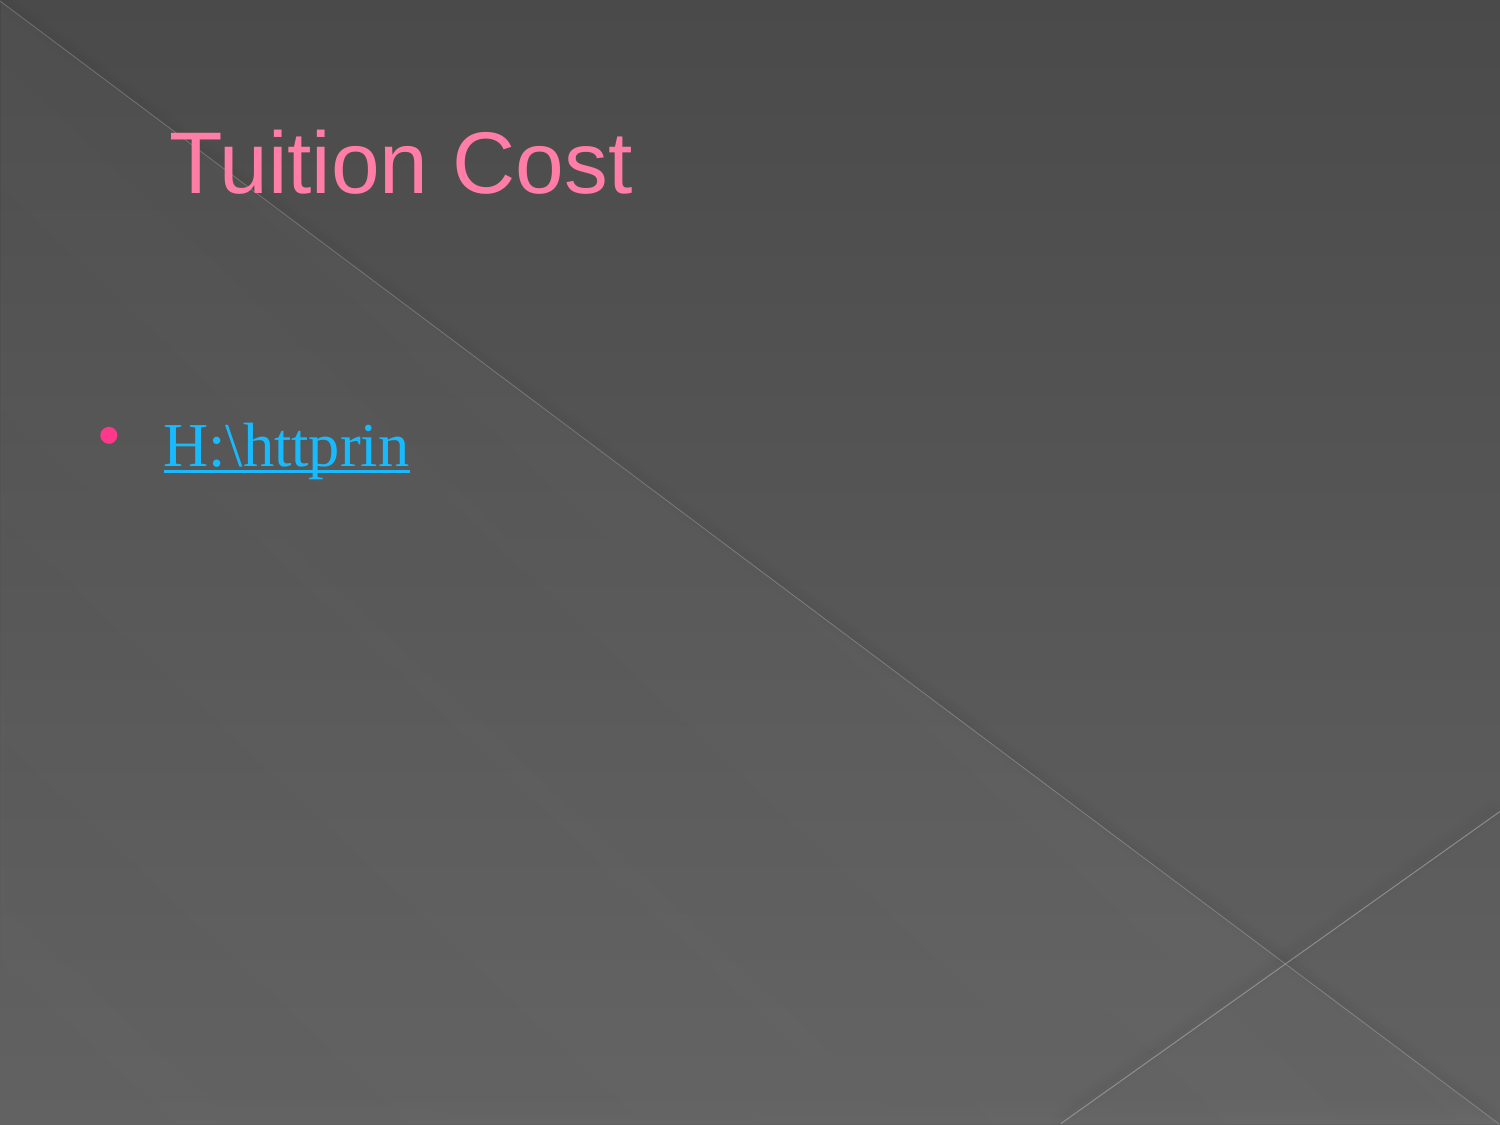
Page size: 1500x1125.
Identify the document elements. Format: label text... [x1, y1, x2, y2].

title Tuition Cost [75, 43, 1425, 274]
list H:\httprin [74, 308, 1426, 1060]
